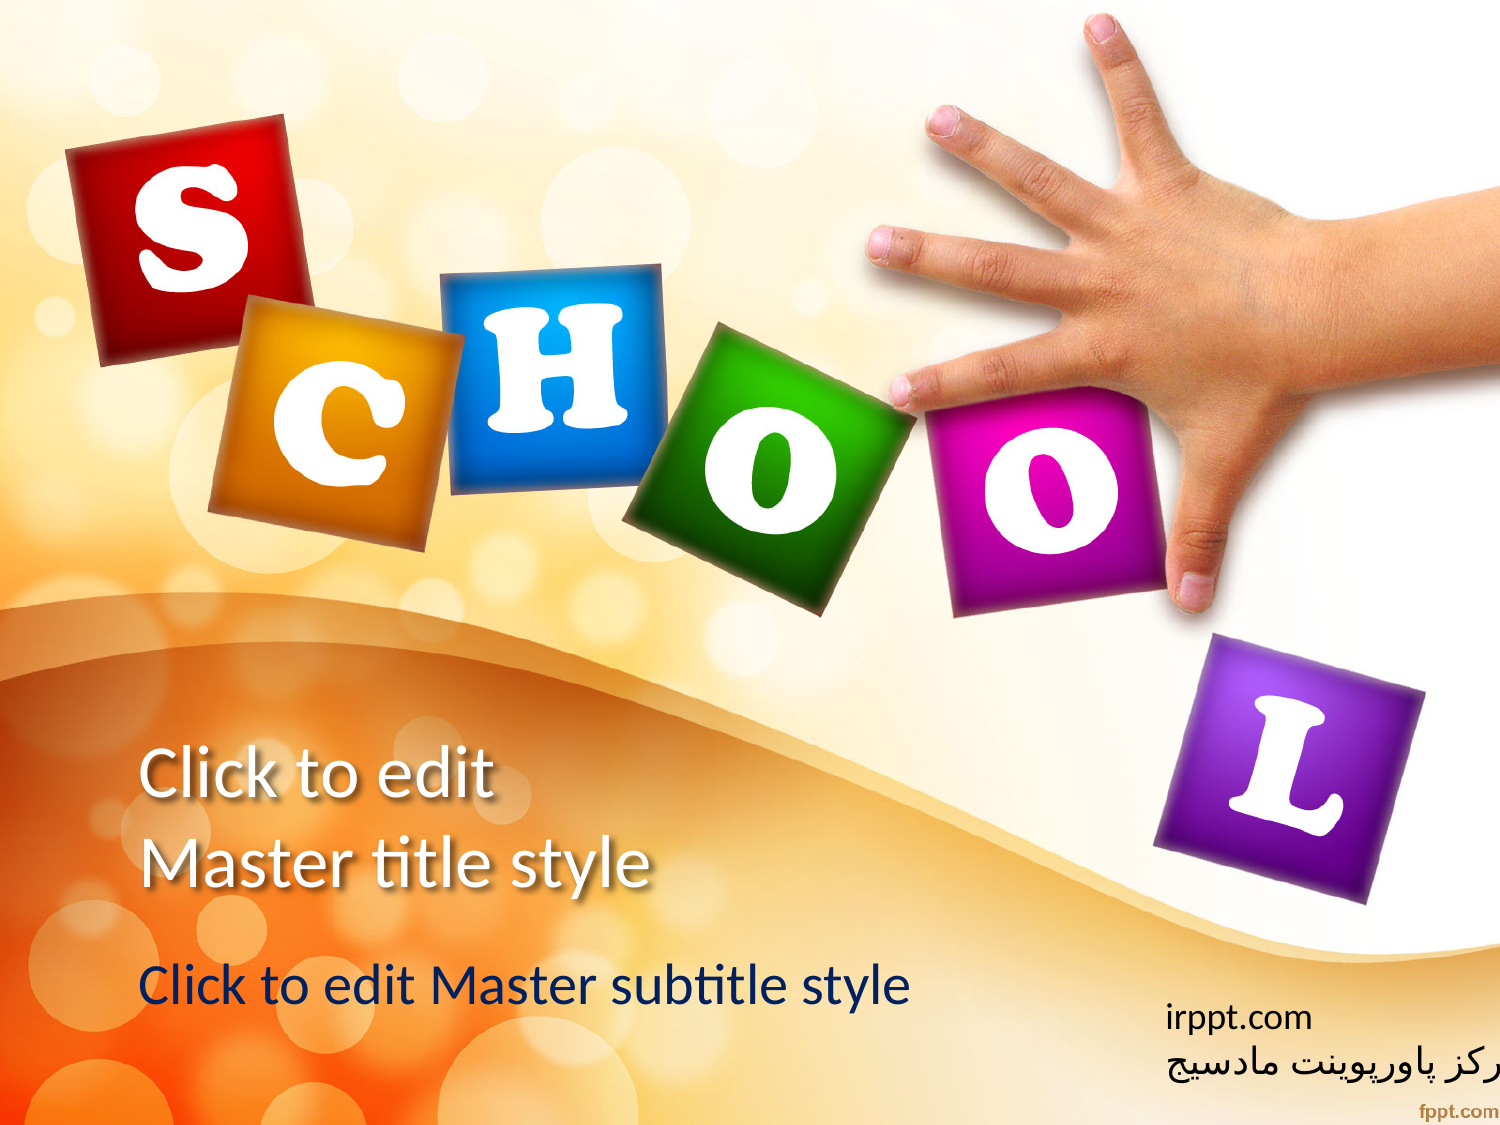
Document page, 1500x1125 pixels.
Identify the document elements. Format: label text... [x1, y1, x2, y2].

title Click to edit Master title style [123, 712, 1477, 914]
text_box irppt.com مرکز پاورپوینت مادسیج [1150, 984, 1500, 1090]
subtitle Click to edit Master subtitle style [123, 938, 1427, 1064]
picture [0, 0, 1500, 1125]
